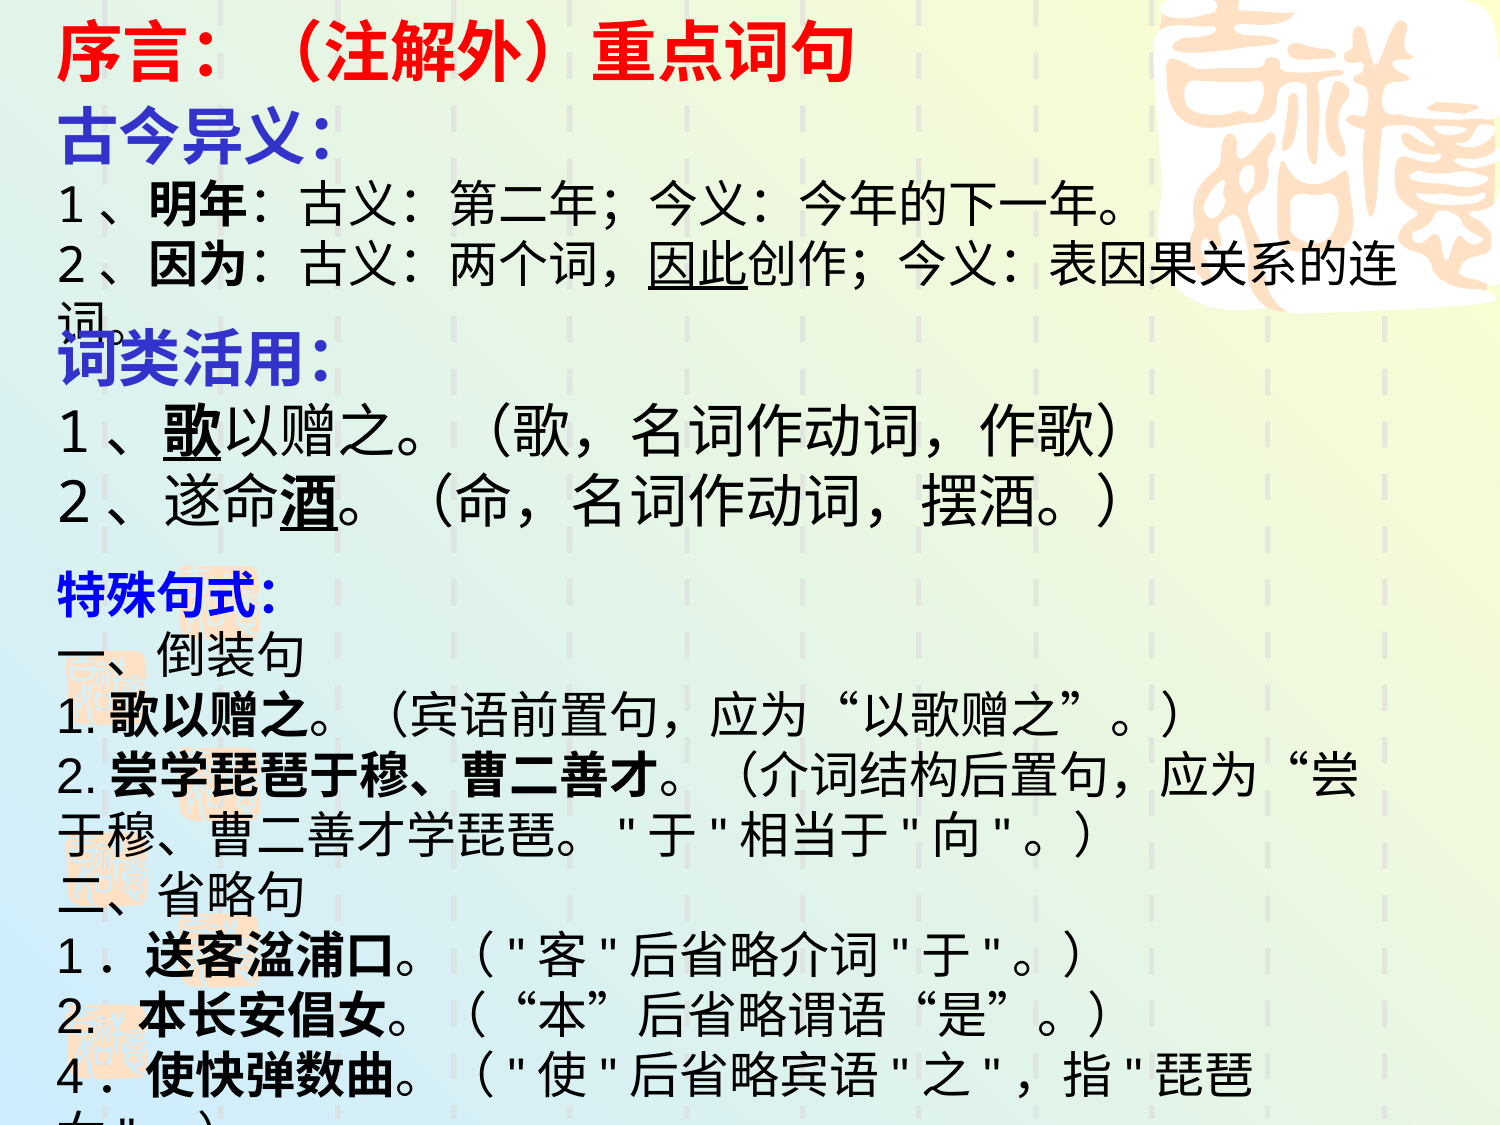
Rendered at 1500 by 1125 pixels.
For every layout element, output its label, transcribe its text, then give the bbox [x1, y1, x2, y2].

title 序言：（注解外）重点词句 [41, 1, 1010, 90]
text_box 词类活用： 1、歌以赠之。（歌，名词作动词，作歌） 2、遂命酒。（命，名词作动词，摆酒。） [41, 311, 1353, 542]
text_box 古今异义： 1、明年：古义：第二年；今义：今年的下一年。 2、因为：古义：两个词，因此创作；今义：表因果关系的连词。 [41, 90, 1483, 360]
text_box 特殊句式： 一、倒装句 1.歌以赠之。（宾语前置句，应为“以歌赠之”。） 2.尝学琵琶于穆、曹二善才。（介词结构后置句，应为“尝于穆、曹二善才学琵琶。"于"相当于"向"。） 二、省略句 1．送客湓浦口。（"客"后省略介词"于"。） 2. 本长安倡女。（“本”后省略谓语“是”。） 4．使快弹数曲。（"使"后省略宾语"之"，指"琵琶女"。） [41, 556, 1412, 1125]
